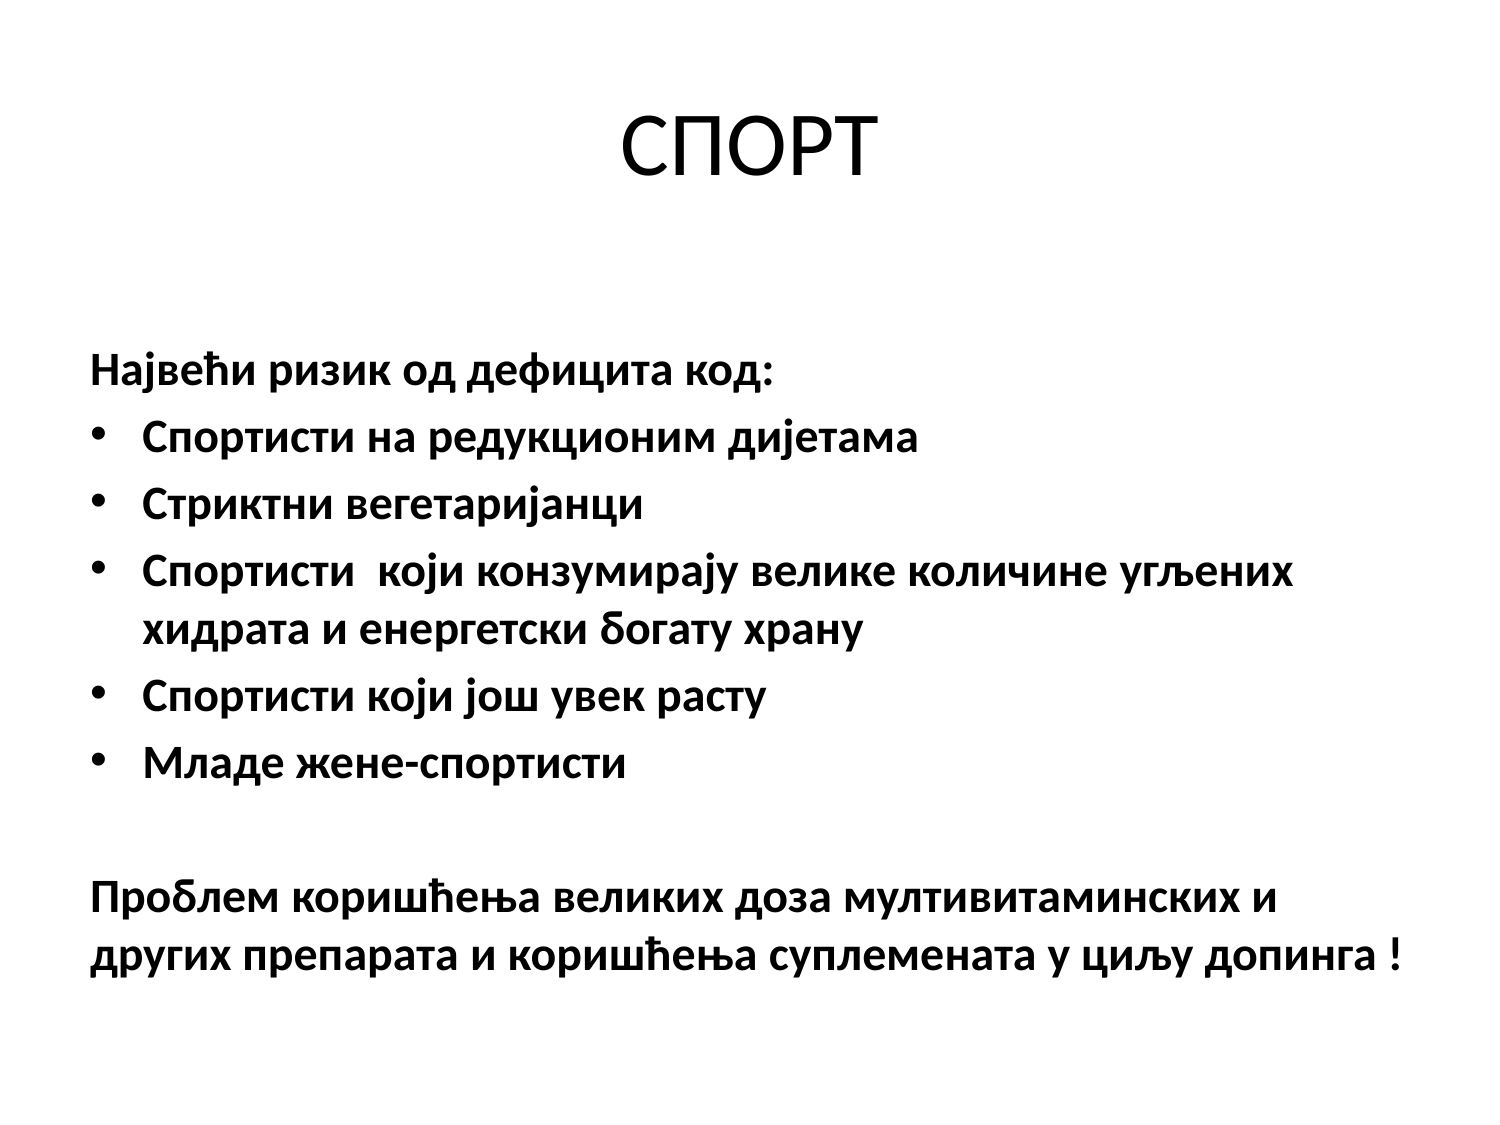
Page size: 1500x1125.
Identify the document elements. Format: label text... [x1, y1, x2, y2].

list Највећи ризик од дефицита код: Спортисти на редукционим дијетама Стриктни вегетаријанци Спортисти који конзумирају велике количине угљених хидрата и енергетски богату храну Спортисти који још увек расту Младе жене-спортисти Проблем коришћења великих доза мултивитаминских и других препарата и коришћења суплемената у циљу допинга ! [75, 262, 1425, 1005]
title СПОРТ [75, 45, 1425, 233]
